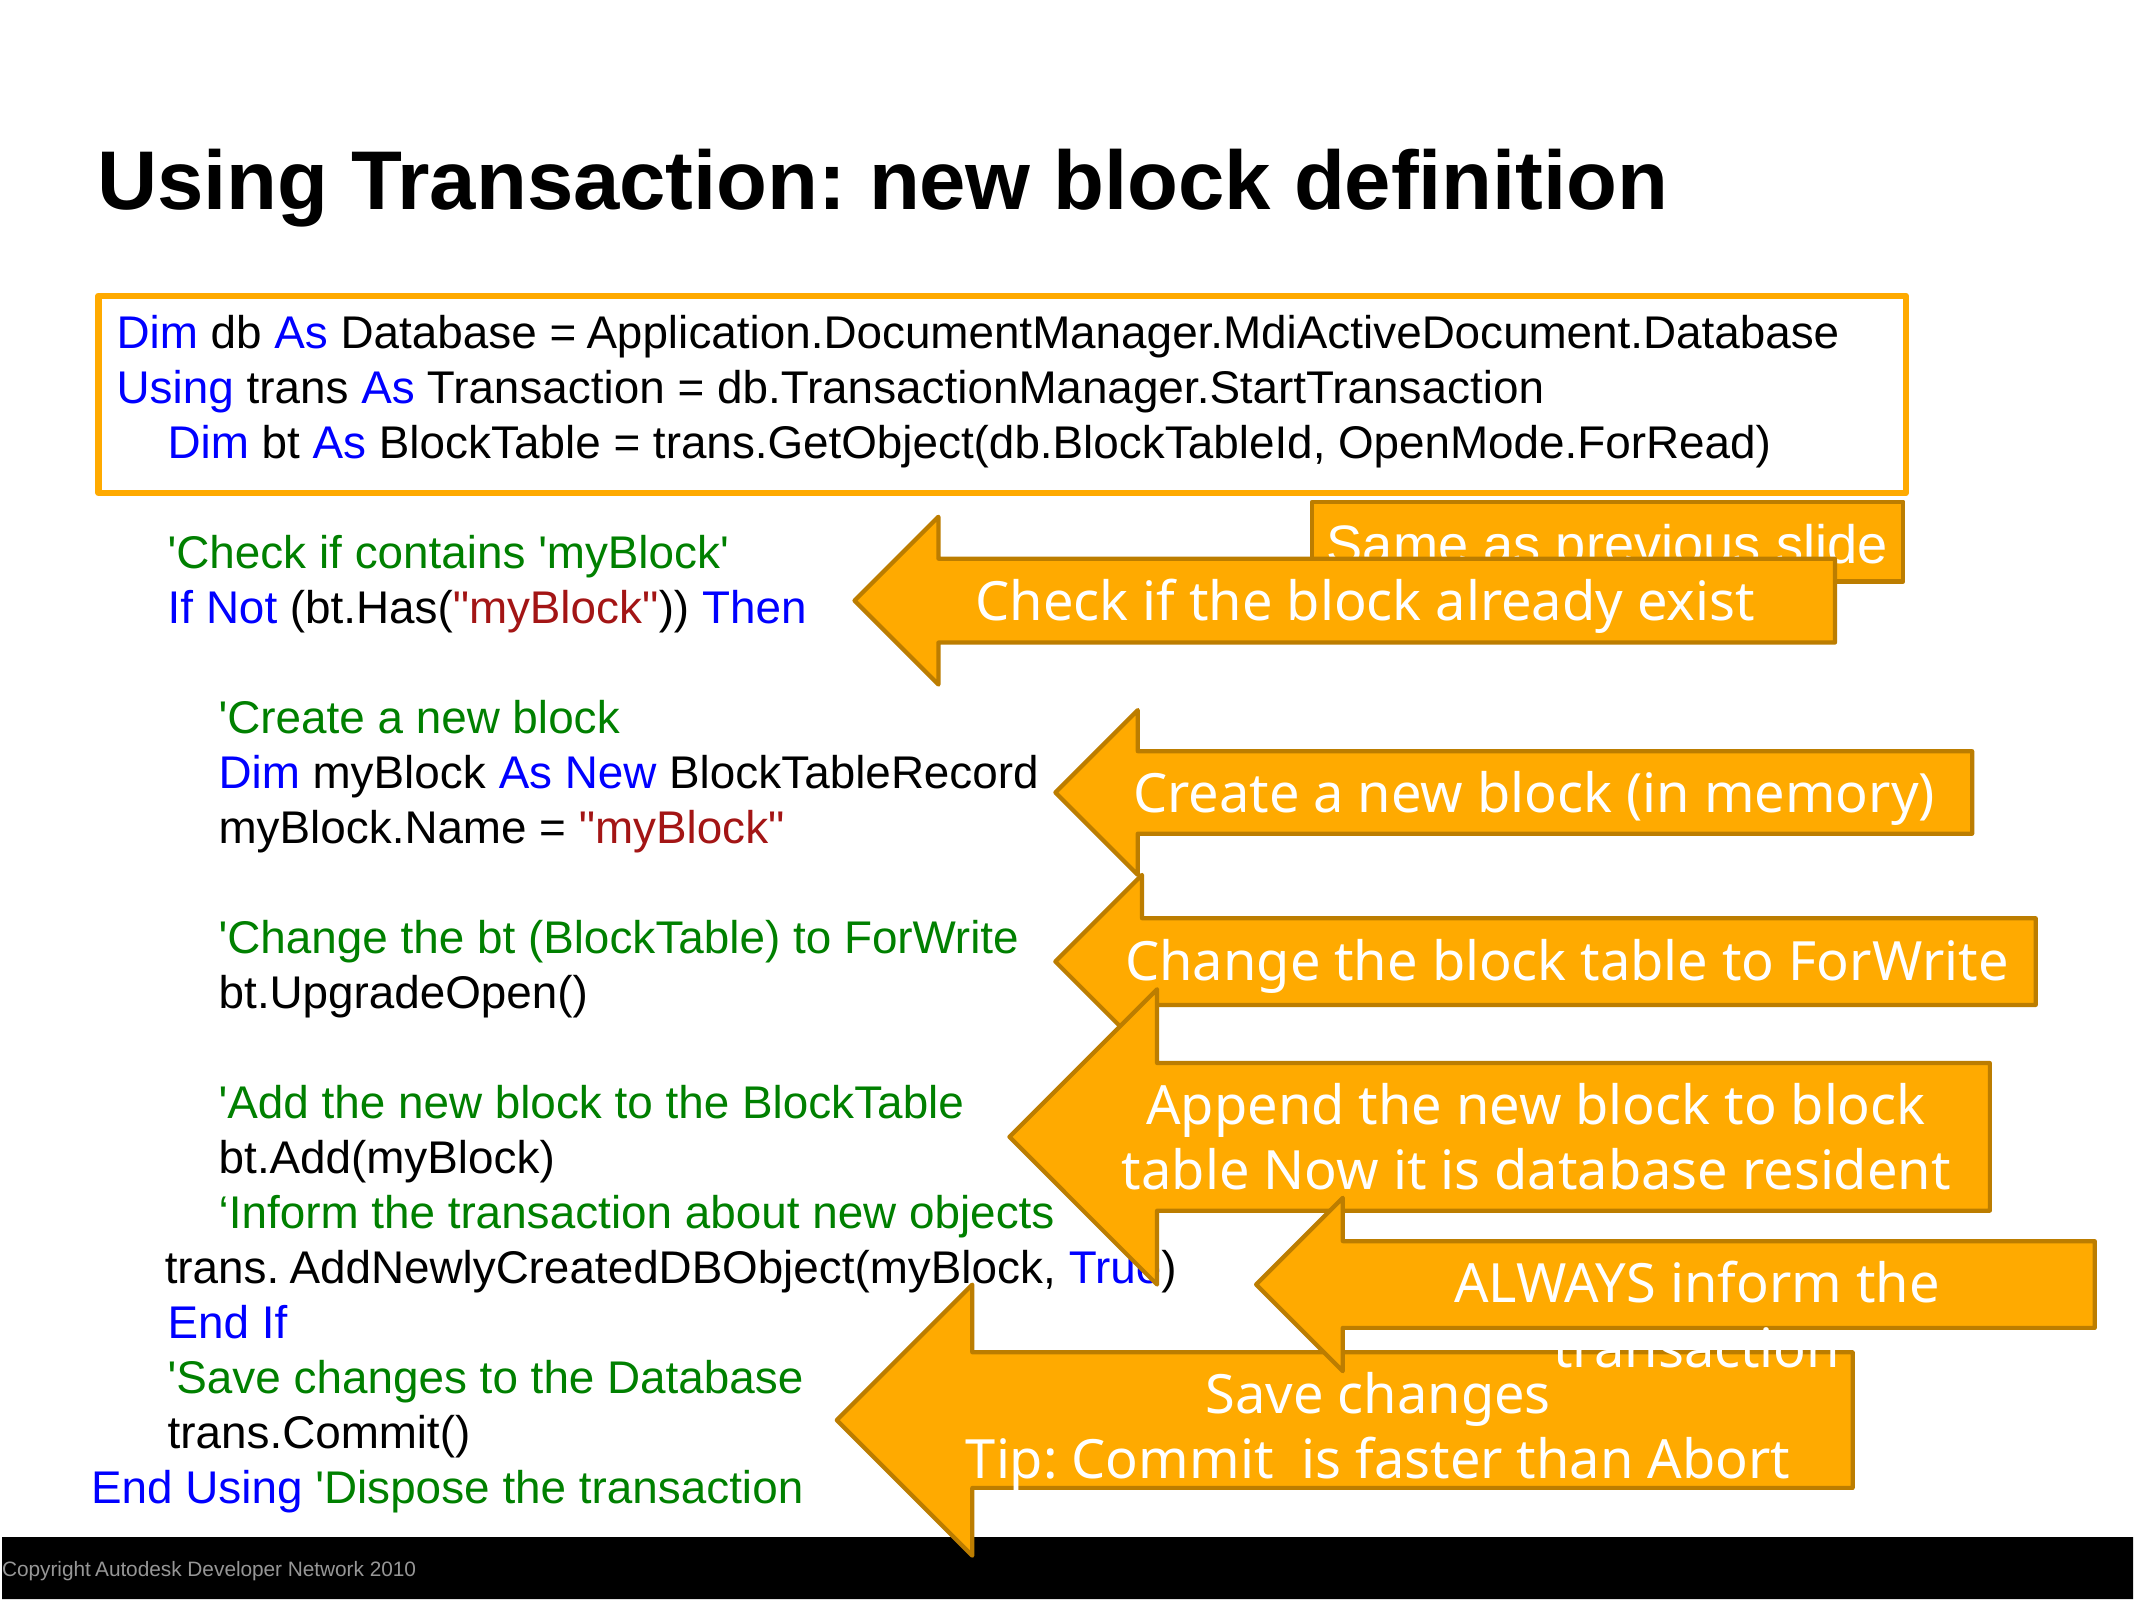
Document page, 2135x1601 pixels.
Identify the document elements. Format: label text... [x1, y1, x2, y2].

text_box Append the new block to block table Now it is database resident [1007, 987, 1992, 1287]
title Using Transaction: new block definition [96, 59, 2028, 293]
text_box Create a new block (in memory) [1053, 708, 1975, 877]
text_box Same as previous slide [1310, 500, 1905, 584]
text_box ALWAYS inform the transaction [1254, 1195, 2097, 1374]
text_box Change the block table to ForWrite [1053, 872, 2038, 1026]
text_box Save changes Tip: Commit is faster than Abort [834, 1282, 1855, 1558]
text_box Check if the block already exist [852, 514, 1838, 687]
text_box [96, 294, 1908, 495]
text_box Dim db As Database = Application.DocumentManager.MdiActiveDocument.Database Using trans As Transaction = db.TransactionManager.StartTransaction Dim bt As BlockTable = trans.GetObject(db.BlockTableId, OpenMode.ForRead) 'Check if contains 'myBlock' If Not (bt.Has("myBlock")) Then 'Create a new block Dim myBlock As New BlockTableRecord myBlock.Name = "myBlock" 'Change the bt (BlockTable) to ForWrite bt.UpgradeOpen() 'Add the new block to the BlockTable bt.Add(myBlock) ‘Inform the transaction about new objects trans. AddNewlyCreatedDBObject(myBlock, True) End If 'Save changes to the Database trans.Commit() End Using 'Dispose the transaction [0, 295, 1973, 1520]
